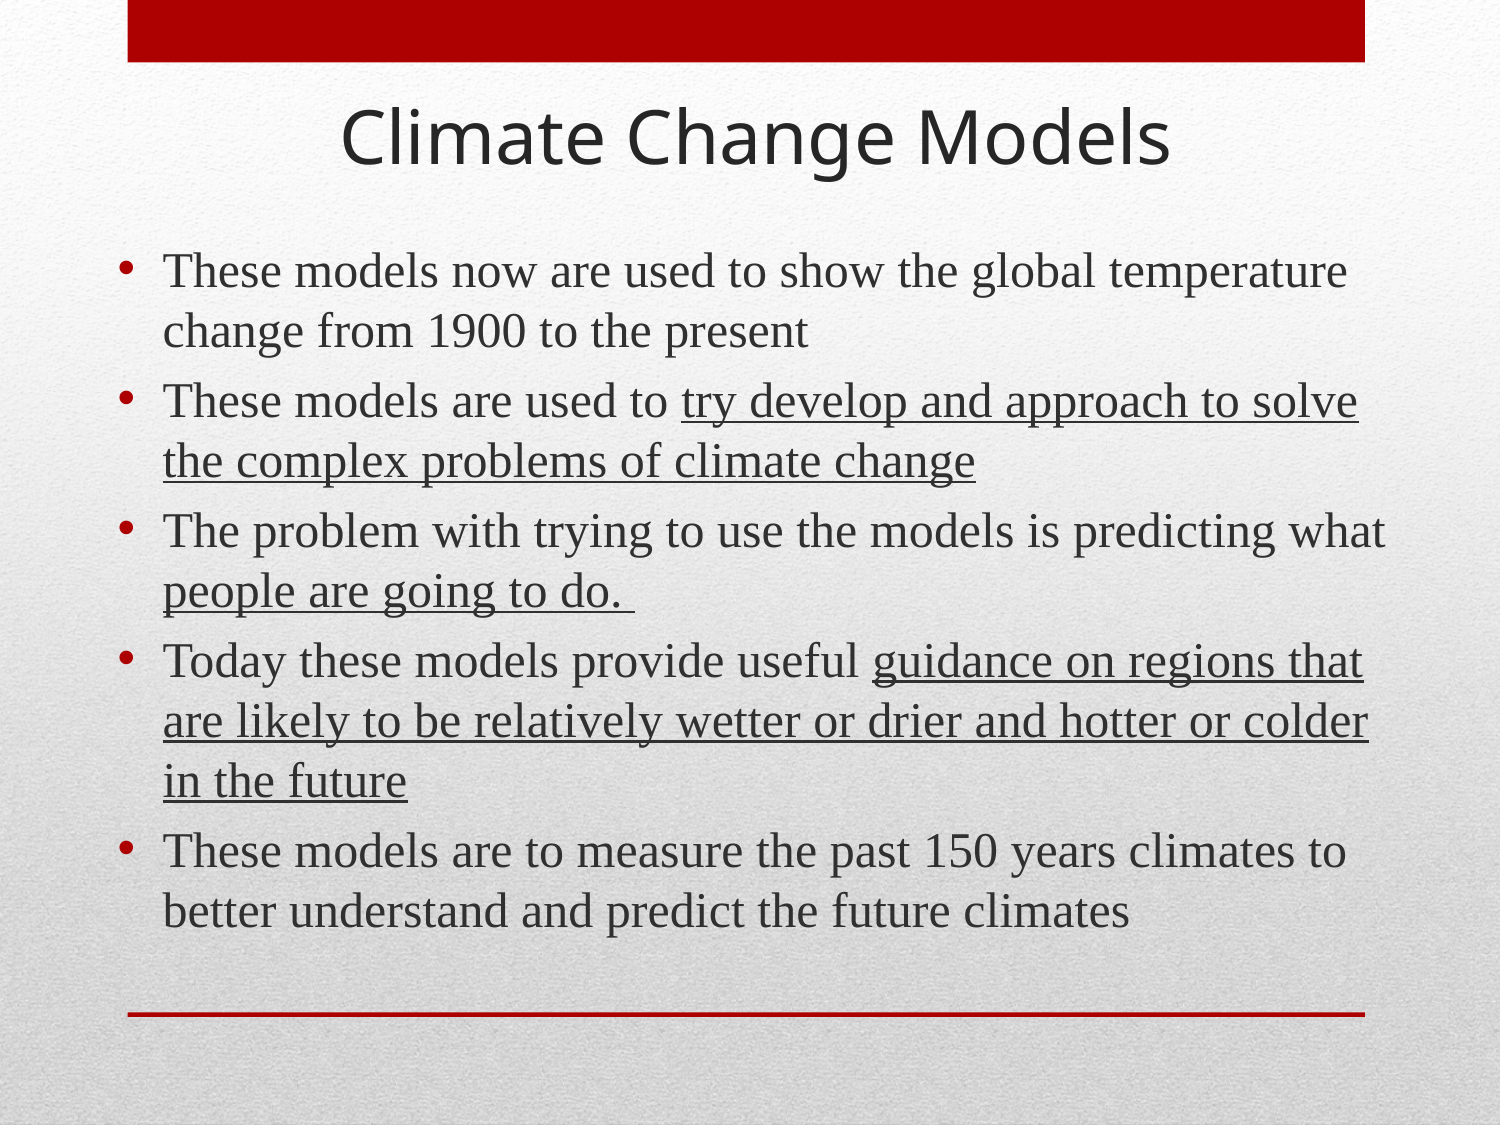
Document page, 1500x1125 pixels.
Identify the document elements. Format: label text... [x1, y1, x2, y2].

title Climate Change Models [187, 62, 1325, 188]
list These models now are used to show the global temperature change from 1900 to the present These models are used to try develop and approach to solve the complex problems of climate change The problem with trying to use the models is predicting what people are going to do. Today these models provide useful guidance on regions that are likely to be relatively wetter or drier and hotter or colder in the future These models are to measure the past 150 years climates to better understand and predict the future climates [50, 174, 1413, 1000]
